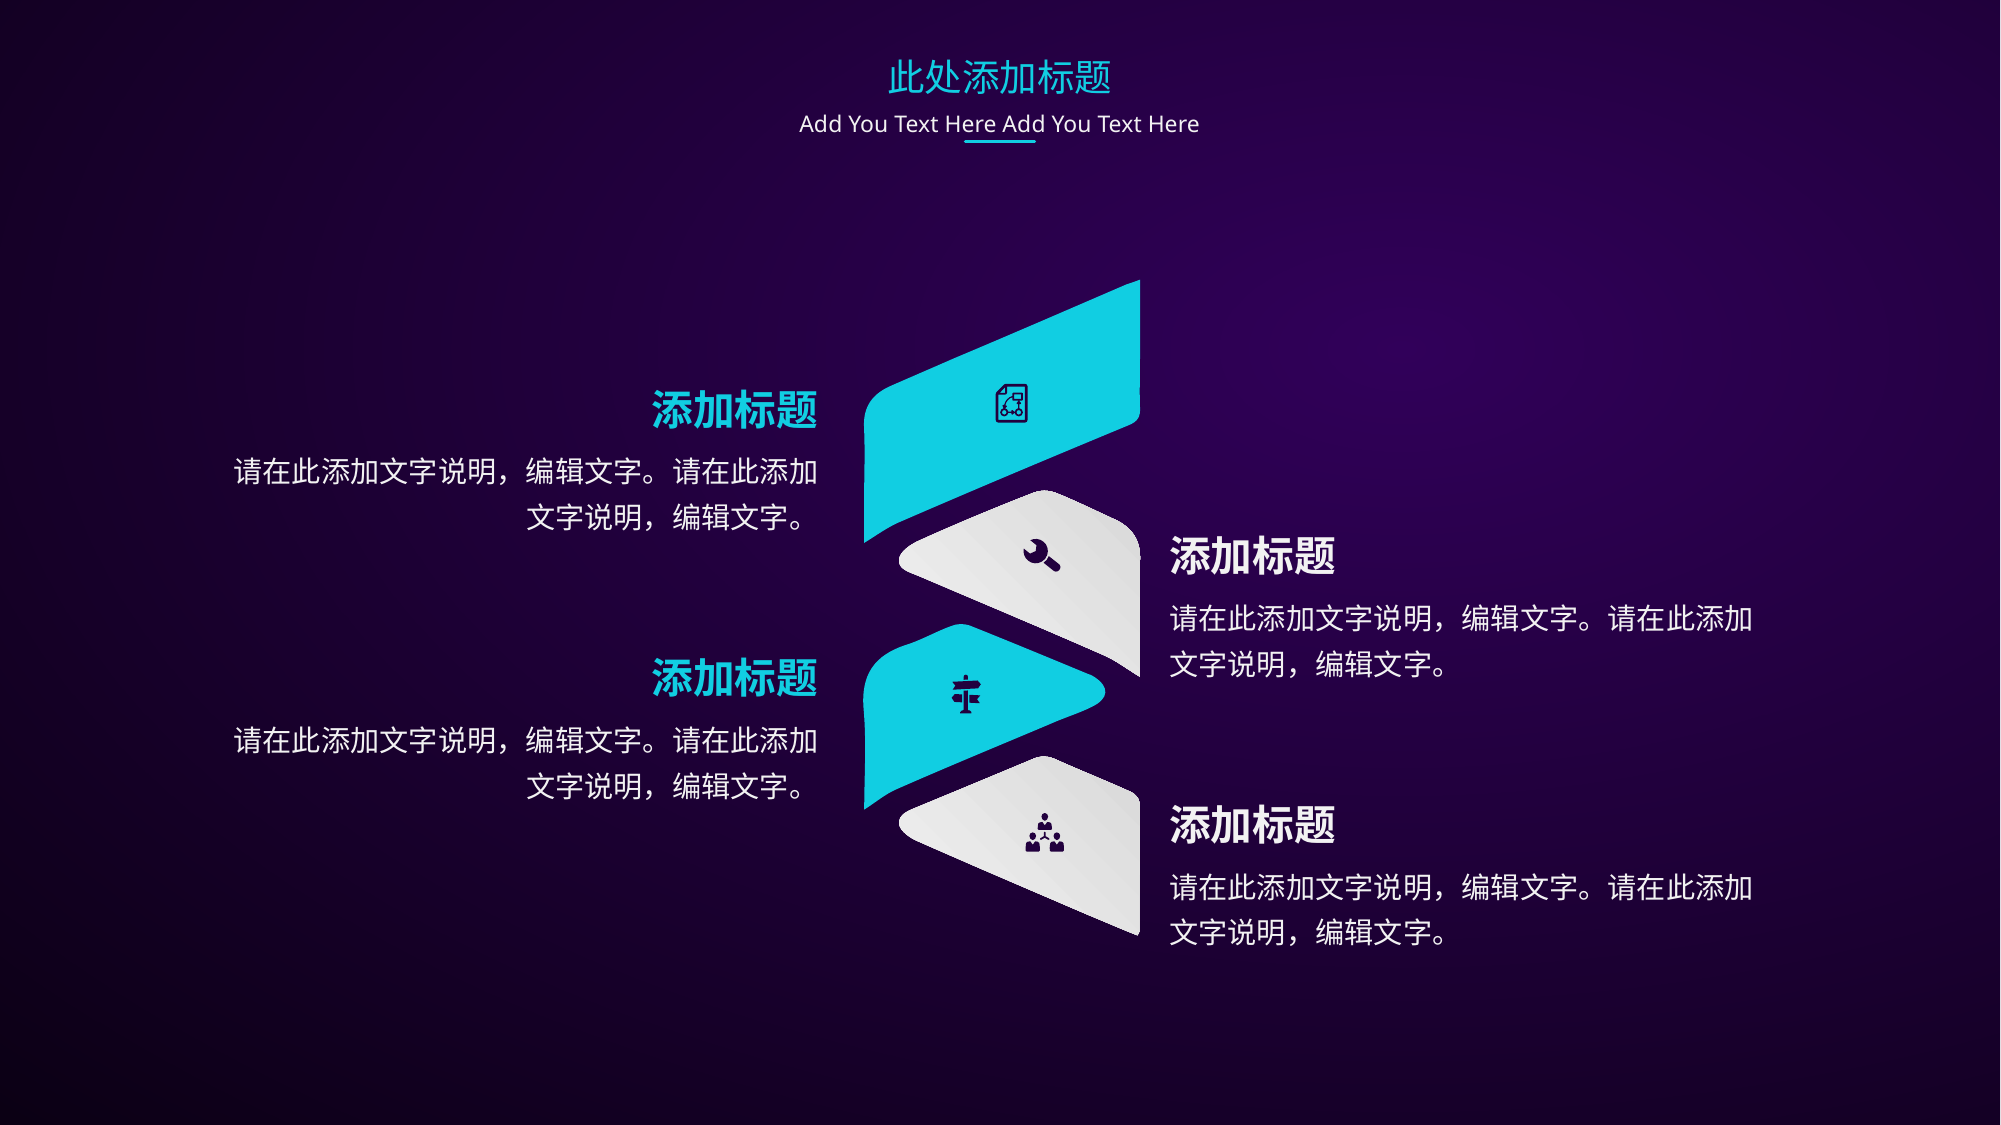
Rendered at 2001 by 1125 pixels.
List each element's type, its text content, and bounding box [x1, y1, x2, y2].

text_box 请在此添加文字说明，编辑文字。请在此添加文字说明，编辑文字。 [1154, 582, 1793, 689]
text_box [897, 489, 1142, 679]
text_box 请在此添加文字说明，编辑文字。请在此添加文字说明，编辑文字。 [195, 704, 834, 811]
text_box 添加标题 [613, 375, 834, 441]
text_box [951, 674, 981, 714]
text_box Add You Text Here Add You Text Here [770, 93, 1230, 145]
text_box 此处添加标题 [872, 46, 1128, 93]
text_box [1025, 812, 1065, 852]
text_box [862, 278, 1142, 545]
text_box 请在此添加文字说明，编辑文字。请在此添加文字说明，编辑文字。 [1154, 851, 1793, 958]
picture [0, 0, 2001, 1125]
text_box 添加标题 [1154, 791, 1374, 857]
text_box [995, 383, 1028, 423]
text_box 添加标题 [613, 644, 834, 710]
text_box [898, 755, 1141, 937]
text_box [862, 623, 1107, 812]
text_box 添加标题 [1154, 522, 1374, 588]
text_box 请在此添加文字说明，编辑文字。请在此添加文字说明，编辑文字。 [195, 435, 834, 542]
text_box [1022, 538, 1062, 573]
